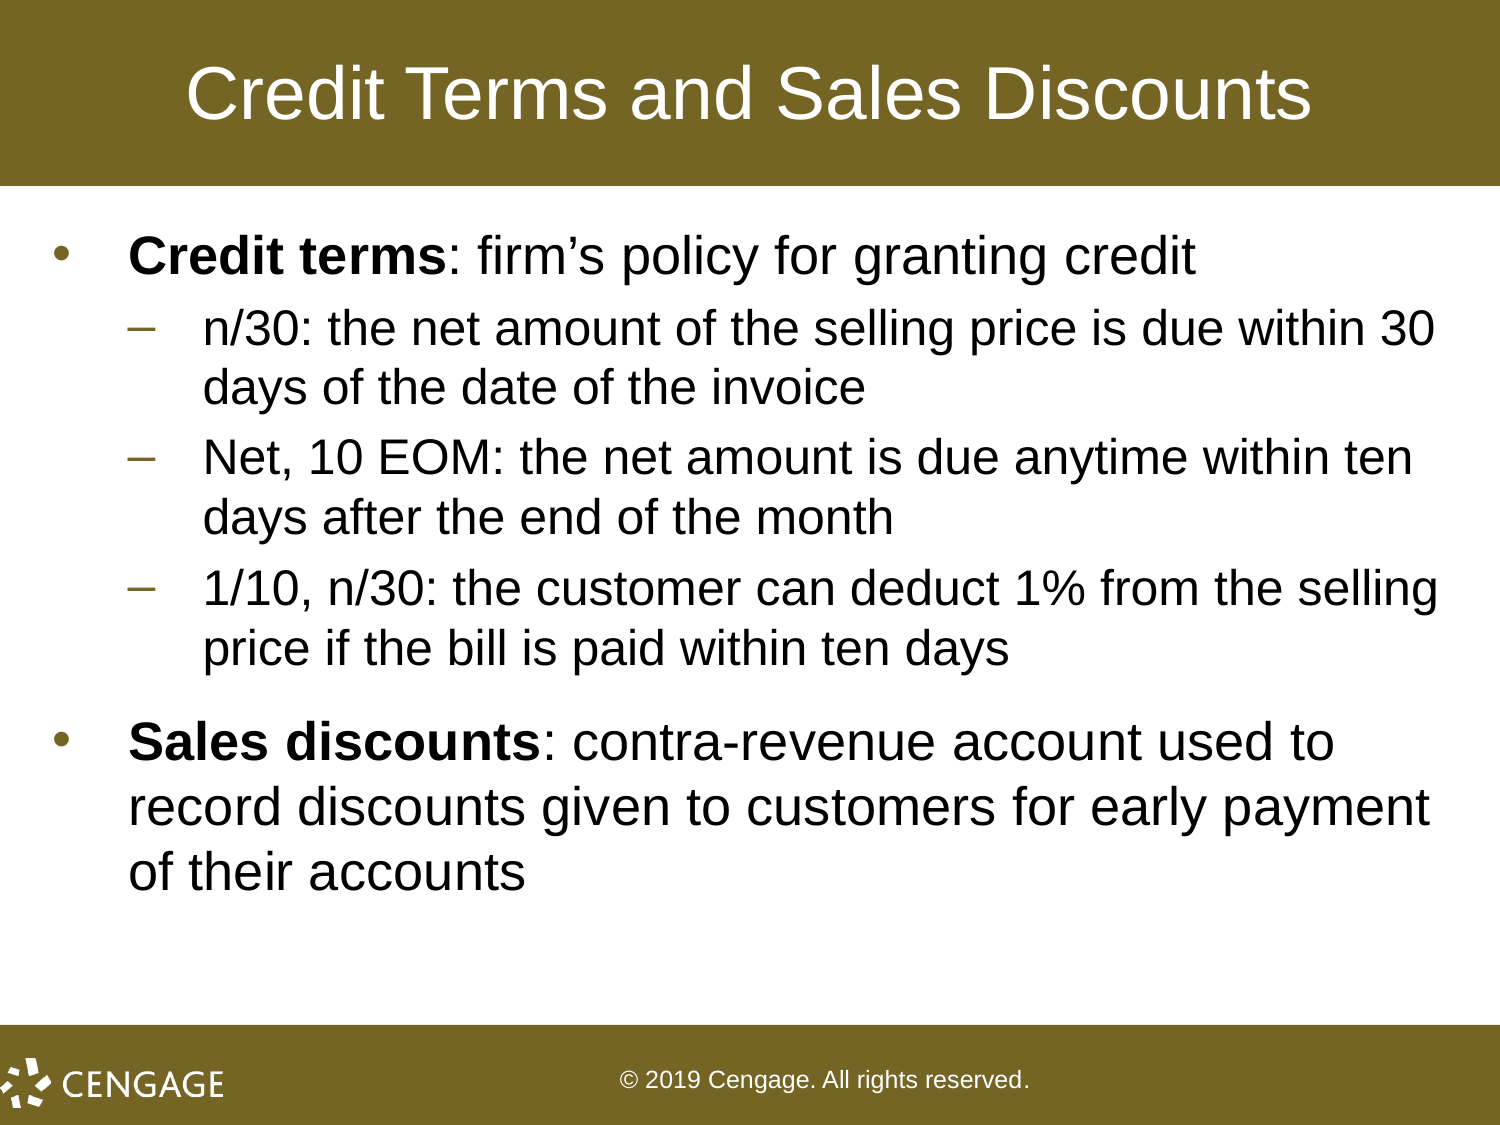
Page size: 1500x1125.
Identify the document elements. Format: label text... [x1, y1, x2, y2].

picture [0, 1058, 223, 1108]
title Credit Terms and Sales Discounts [7, 4, 1493, 175]
list Credit terms: firm’s policy for granting credit n/30: the net amount of the selling price is due within 30 days of the date of the invoice Net, 10 EOM: the net amount is due anytime within ten days after the end of the month 1/10, n/30: the customer can deduct 1% from the selling price if the bill is paid within ten days Sales discounts: contra-revenue account used to record discounts given to customers for early payment of their accounts [37, 212, 1475, 1005]
